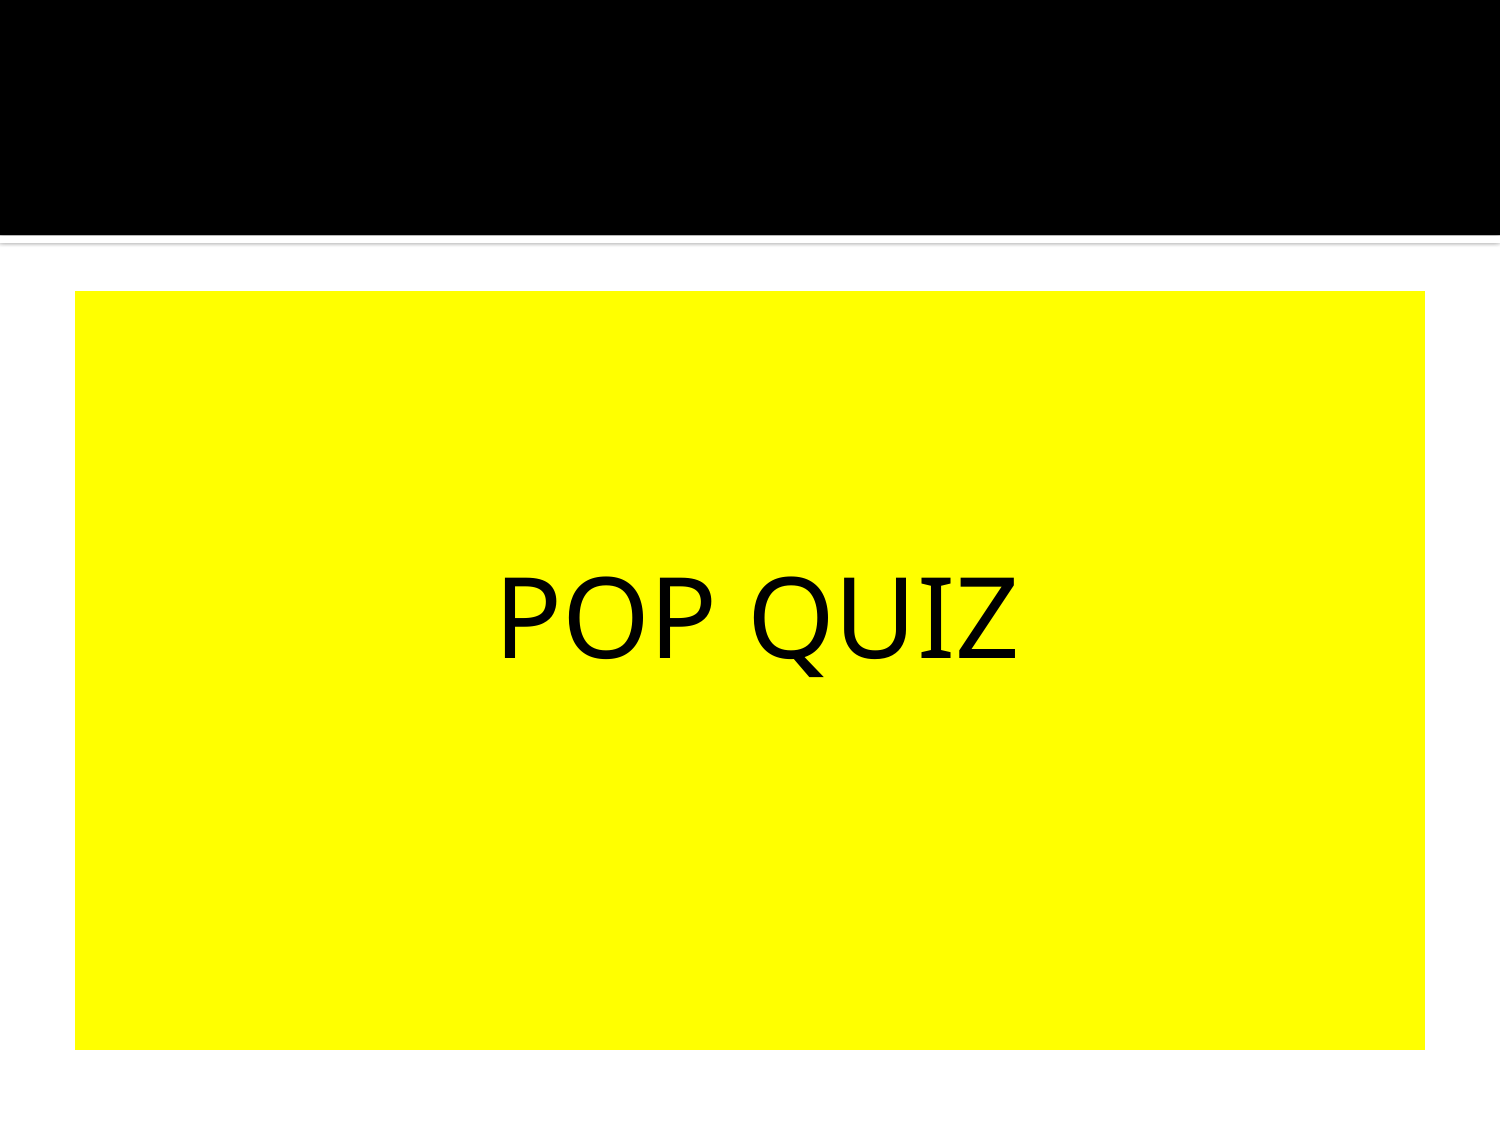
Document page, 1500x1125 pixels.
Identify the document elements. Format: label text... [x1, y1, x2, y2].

list POP QUIZ [75, 291, 1425, 1050]
